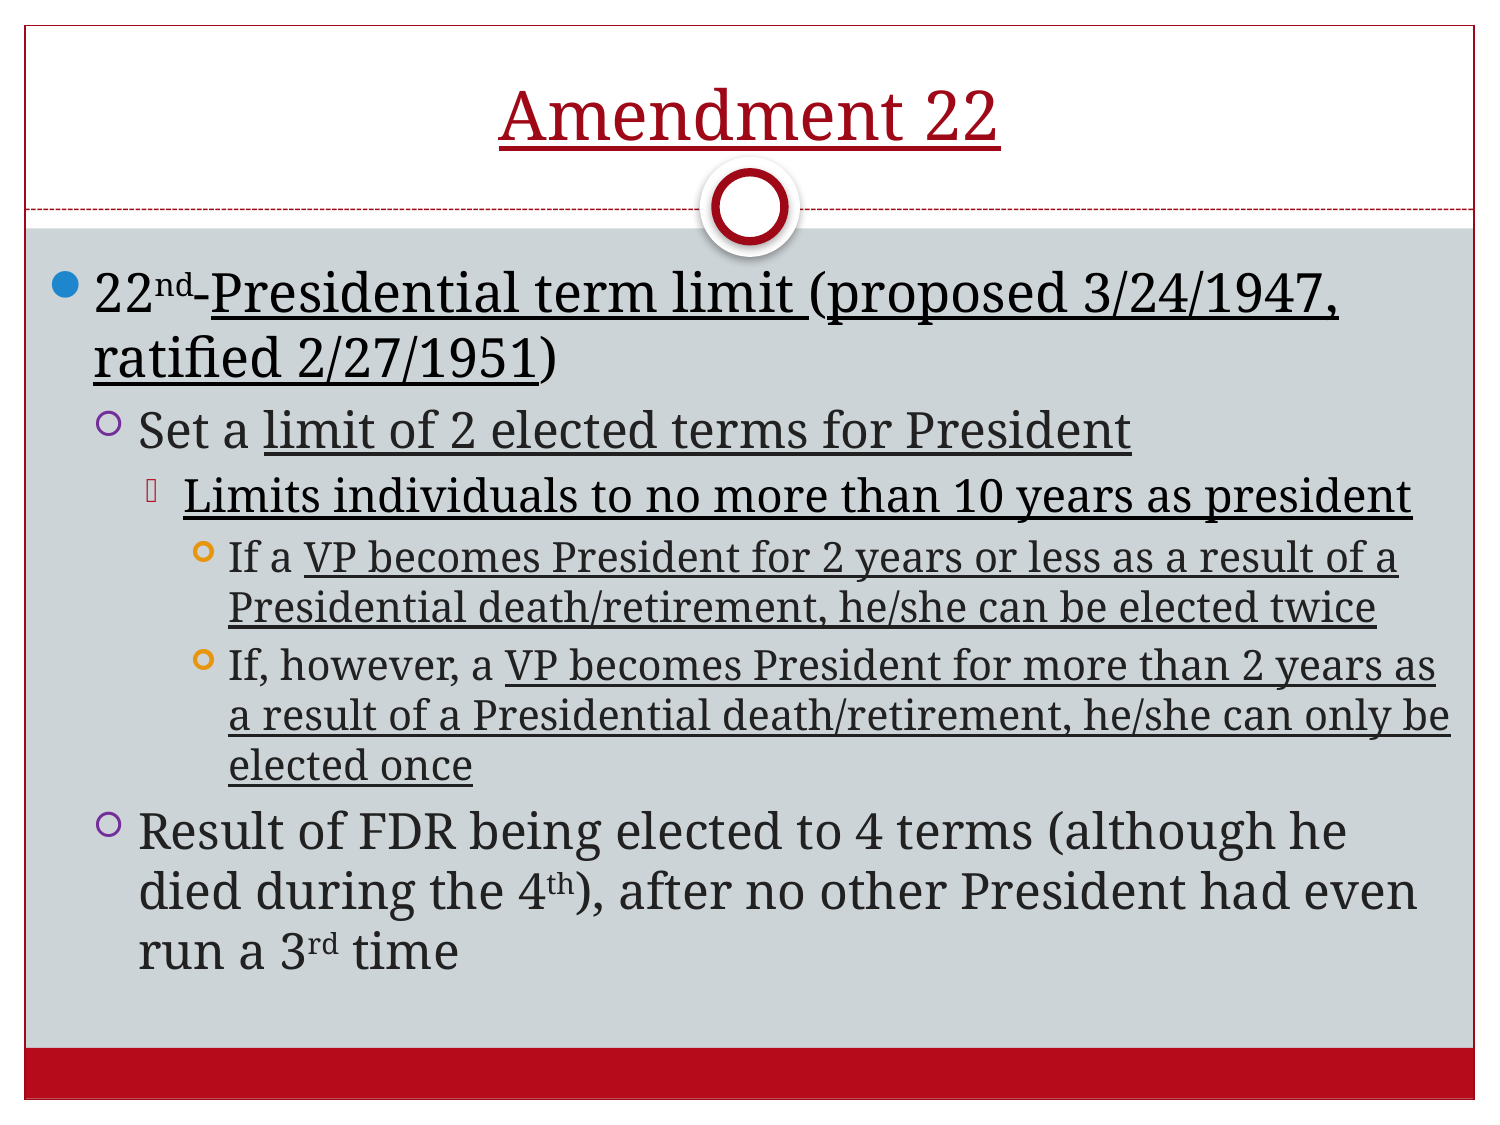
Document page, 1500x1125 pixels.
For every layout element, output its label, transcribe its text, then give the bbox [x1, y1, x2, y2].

list 22nd-Presidential term limit (proposed 3/24/1947, ratified 2/27/1951) Set a limit of 2 elected terms for President Limits individuals to no more than 10 years as president If a VP becomes President for 2 years or less as a result of a Presidential death/retirement, he/she can be elected twice If, however, a VP becomes President for more than 2 years as a result of a Presidential death/retirement, he/she can only be elected once Result of FDR being elected to 4 terms (although he died during the 4th), after no other President had even run a 3rd time [33, 250, 1476, 1028]
title Amendment 22 [49, 37, 1450, 162]
